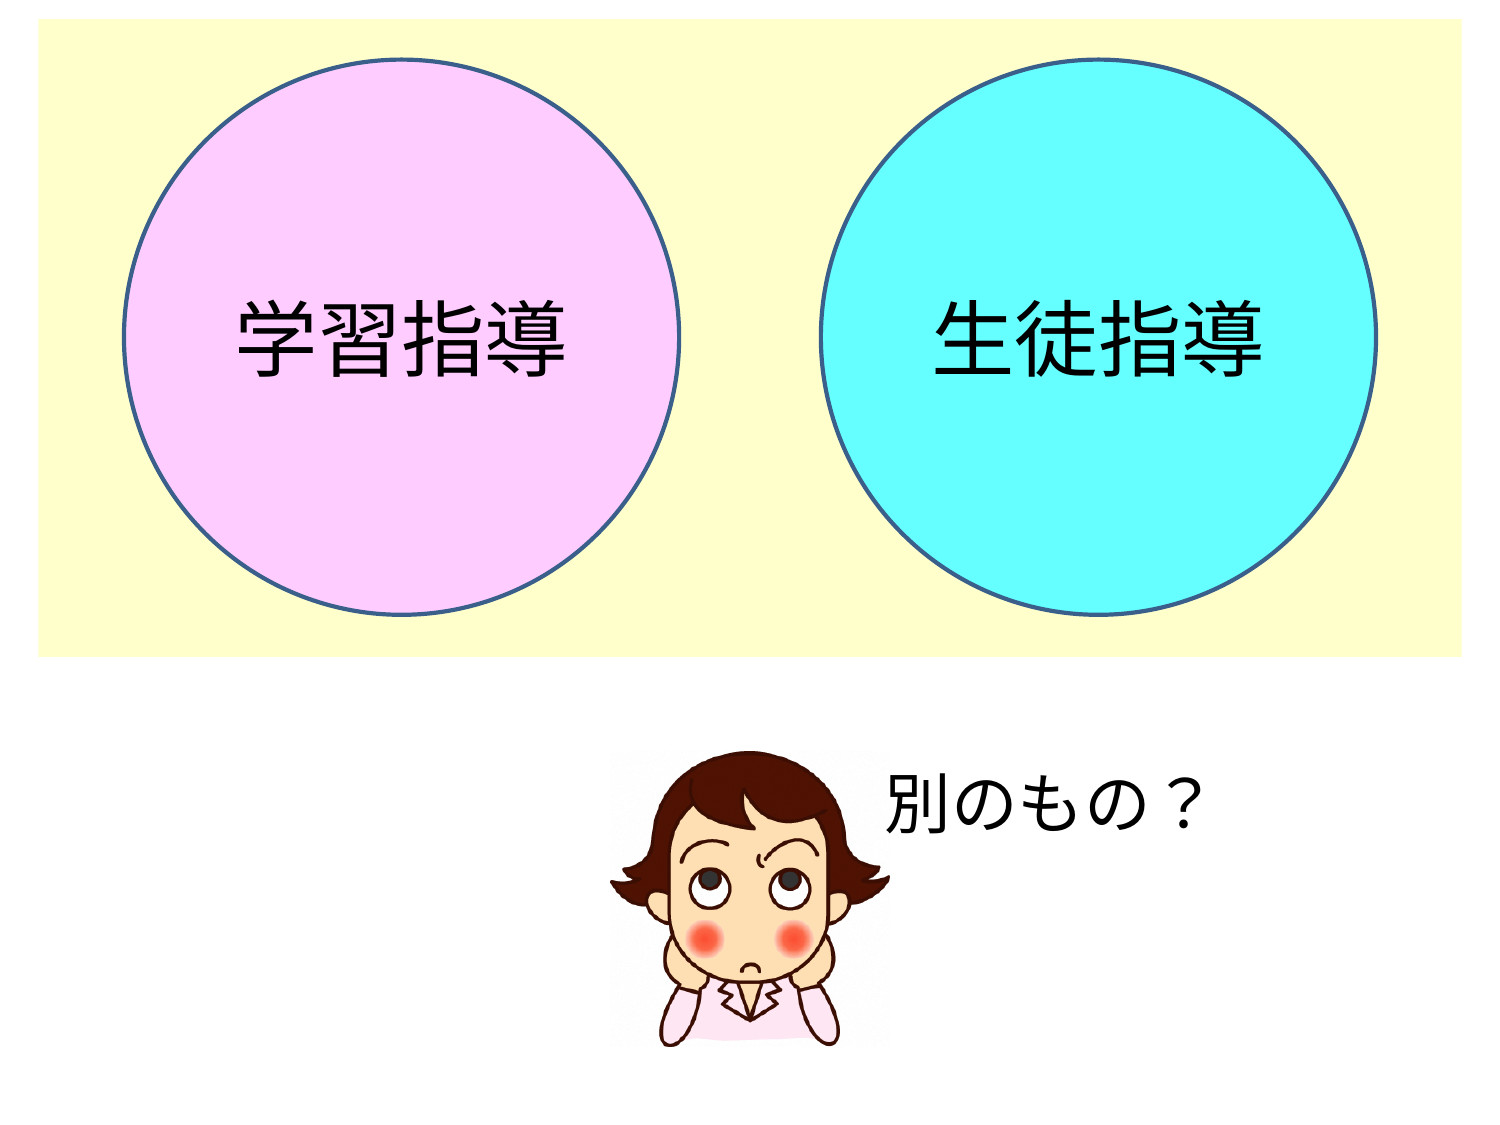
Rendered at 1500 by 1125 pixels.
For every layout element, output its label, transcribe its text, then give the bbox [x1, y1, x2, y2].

text_box 生徒指導 [818, 57, 1379, 617]
text_box 学習指導 [121, 57, 682, 617]
text_box [38, 19, 1462, 657]
text_box 別のもの？ [887, 749, 1331, 836]
picture [610, 751, 890, 1047]
